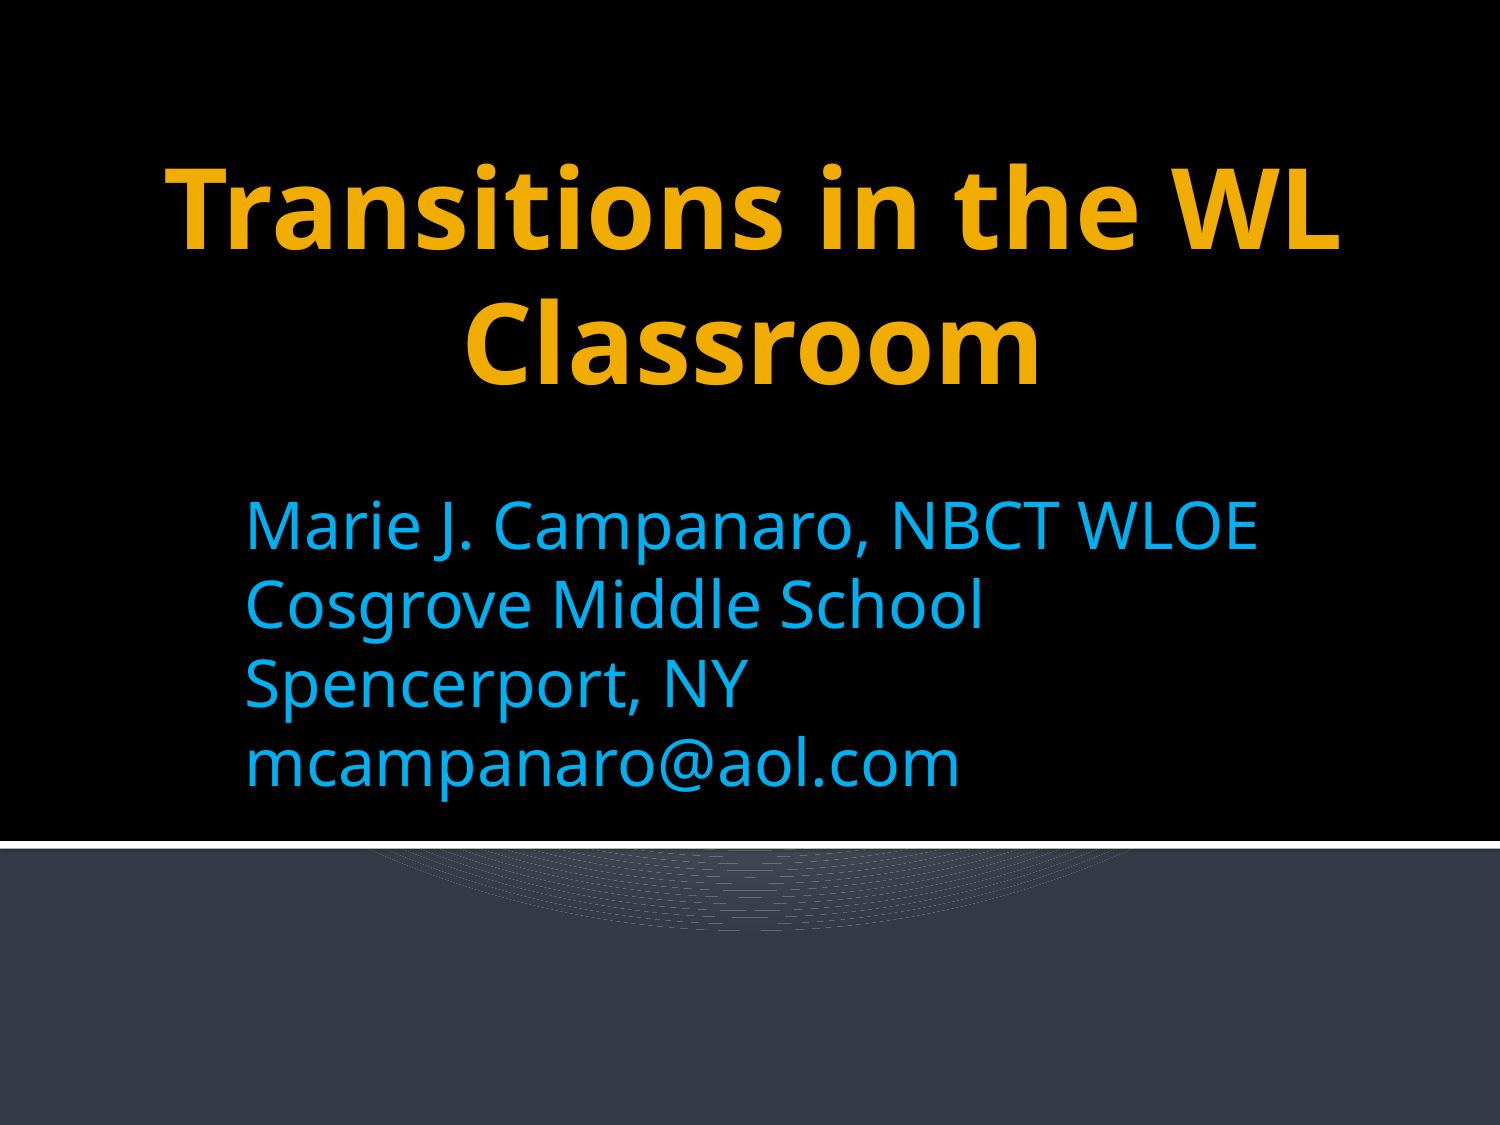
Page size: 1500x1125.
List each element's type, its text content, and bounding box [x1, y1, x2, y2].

title Transitions in the WL Classroom [112, 137, 1388, 379]
subtitle Marie J. Campanaro, NBCT WLOE Cosgrove Middle School Spencerport, NY mcampanaro@aol.com [225, 399, 1275, 800]
